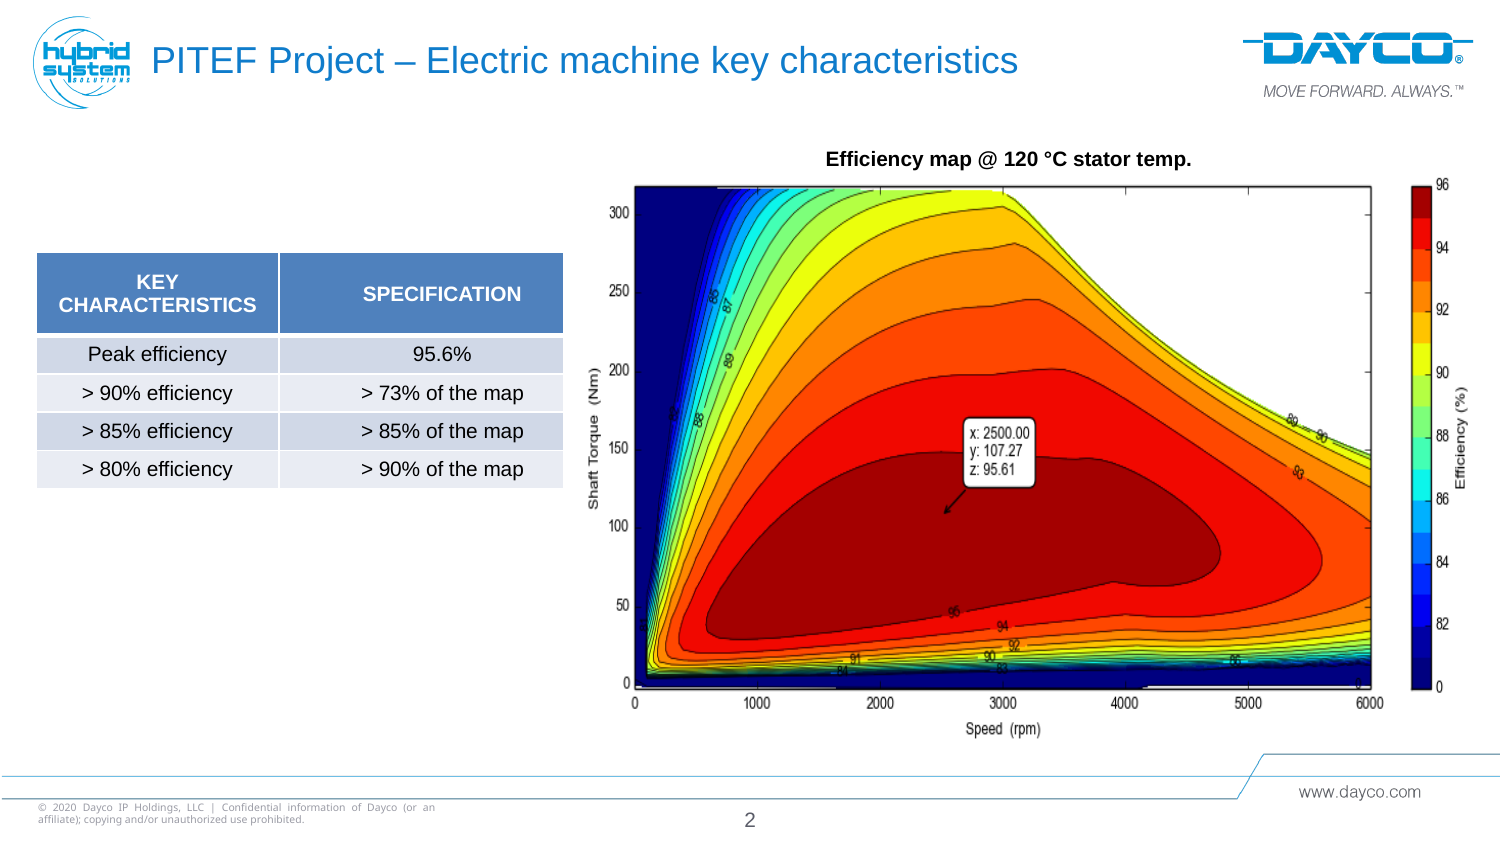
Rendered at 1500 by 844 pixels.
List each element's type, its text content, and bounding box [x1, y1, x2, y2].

table_cell Peak efficiency [37, 338, 278, 373]
table_cell 95.6% [280, 338, 563, 373]
table_cell > 85% efficiency [37, 413, 278, 450]
table_cell > 90% of the map [280, 451, 563, 488]
table_cell > 85% of the map [280, 413, 563, 450]
table_cell > 80% efficiency [37, 451, 278, 488]
slide_number 2 [618, 796, 882, 842]
picture [1, 158, 1500, 844]
table_cell > 73% of the map [280, 375, 563, 411]
table_header KEY CHARACTERISTICS [37, 253, 278, 333]
text_box Efficiency map @ 120 °C stator temp. [810, 138, 1208, 158]
picture [30, 14, 133, 111]
table_header SPECIFICATION [280, 253, 563, 333]
picture [1219, 0, 1497, 137]
text_box PITEF Project – Electric machine key characteristics [143, 28, 1099, 89]
table_cell > 90% efficiency [37, 375, 278, 411]
